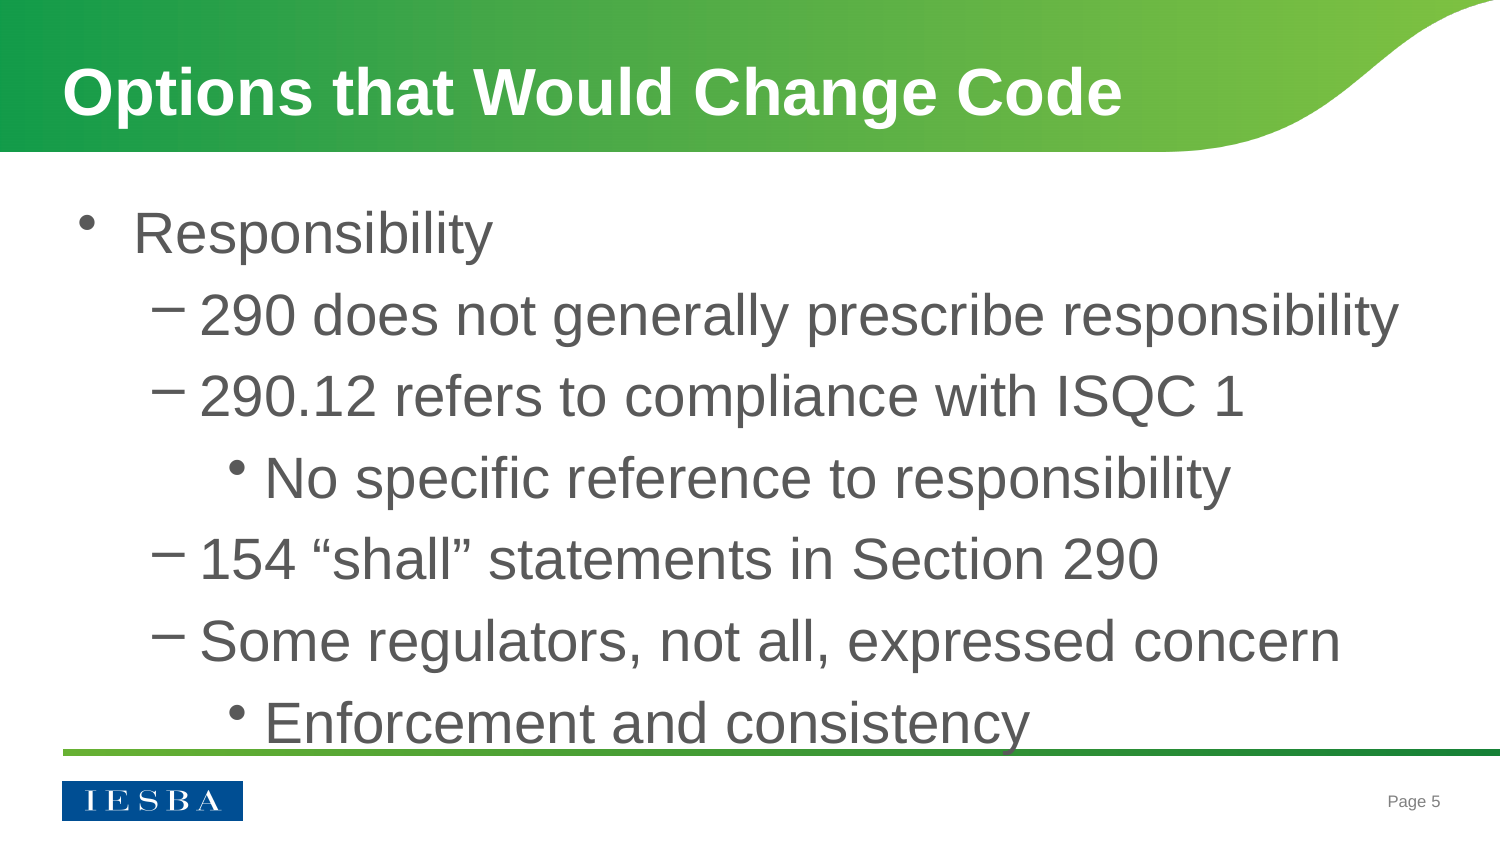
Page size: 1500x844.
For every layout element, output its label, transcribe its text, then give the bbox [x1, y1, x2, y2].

picture [62, 781, 243, 821]
list Responsibility 290 does not generally prescribe responsibility 290.12 refers to compliance with ISQC 1 No specific reference to responsibility 154 “shall” statements in Section 290 Some regulators, not all, expressed concern Enforcement and consistency [62, 187, 1450, 694]
picture [0, 0, 1497, 152]
title Options that Would Change Code [62, 56, 1300, 122]
